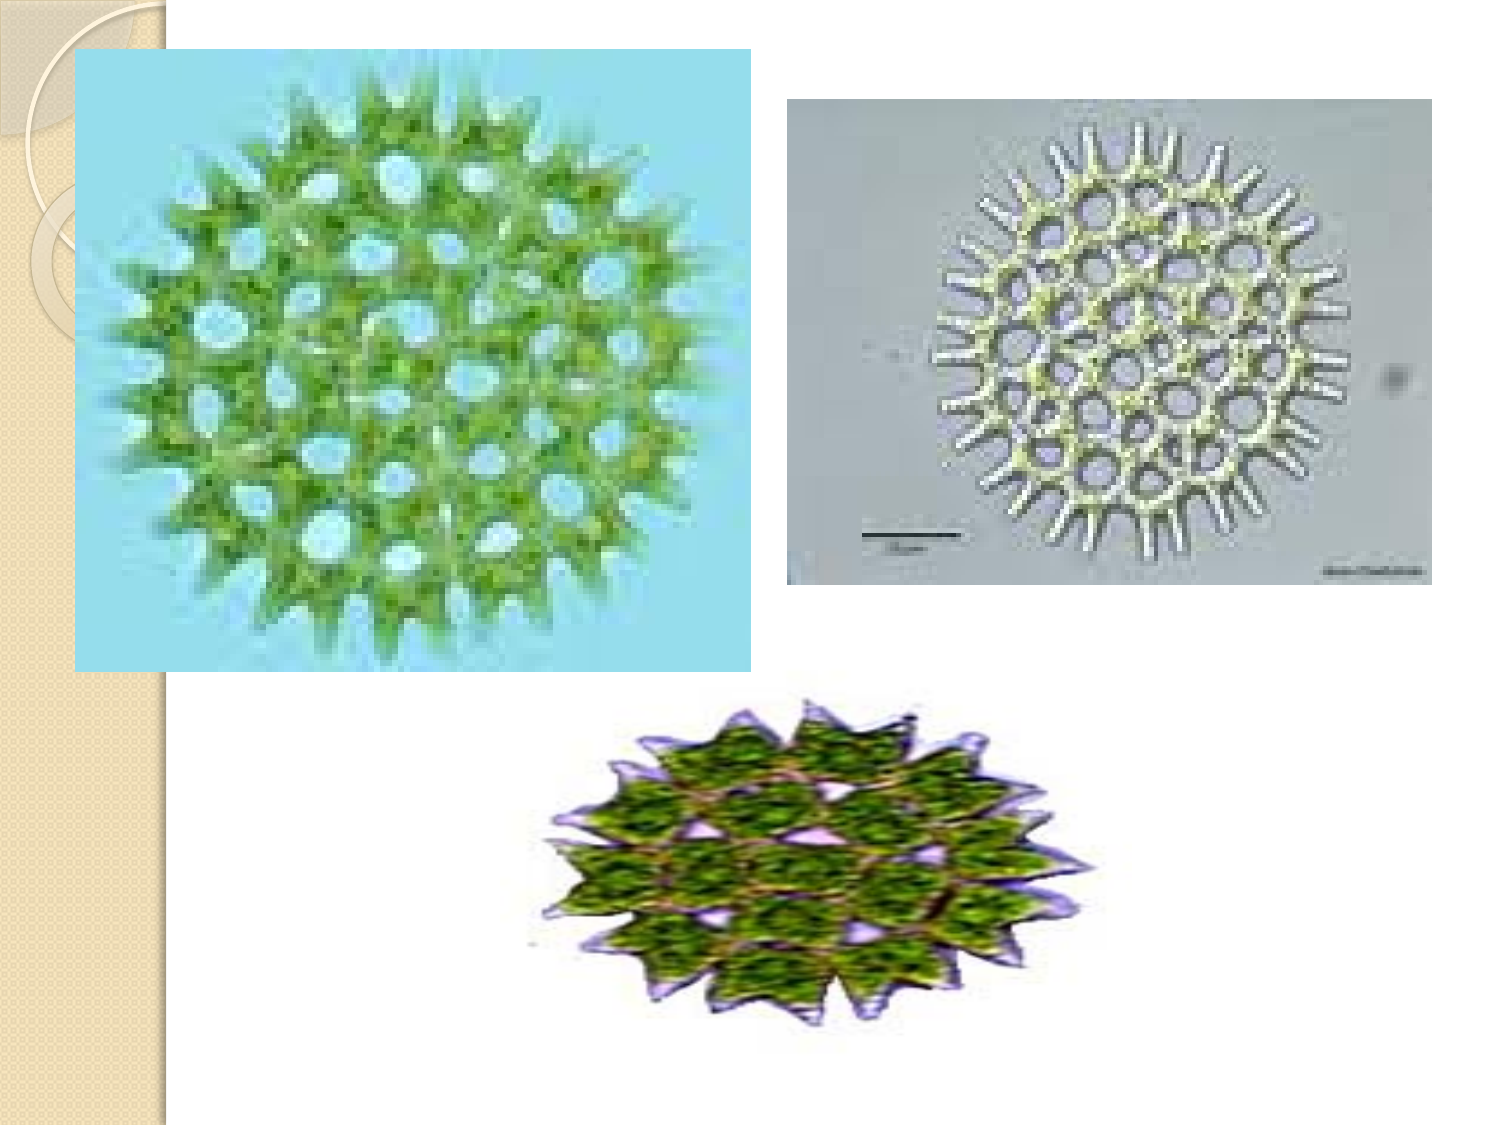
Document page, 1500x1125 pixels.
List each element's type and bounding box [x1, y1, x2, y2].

picture [787, 99, 1433, 585]
picture [499, 637, 1133, 1125]
list [74, 49, 751, 673]
